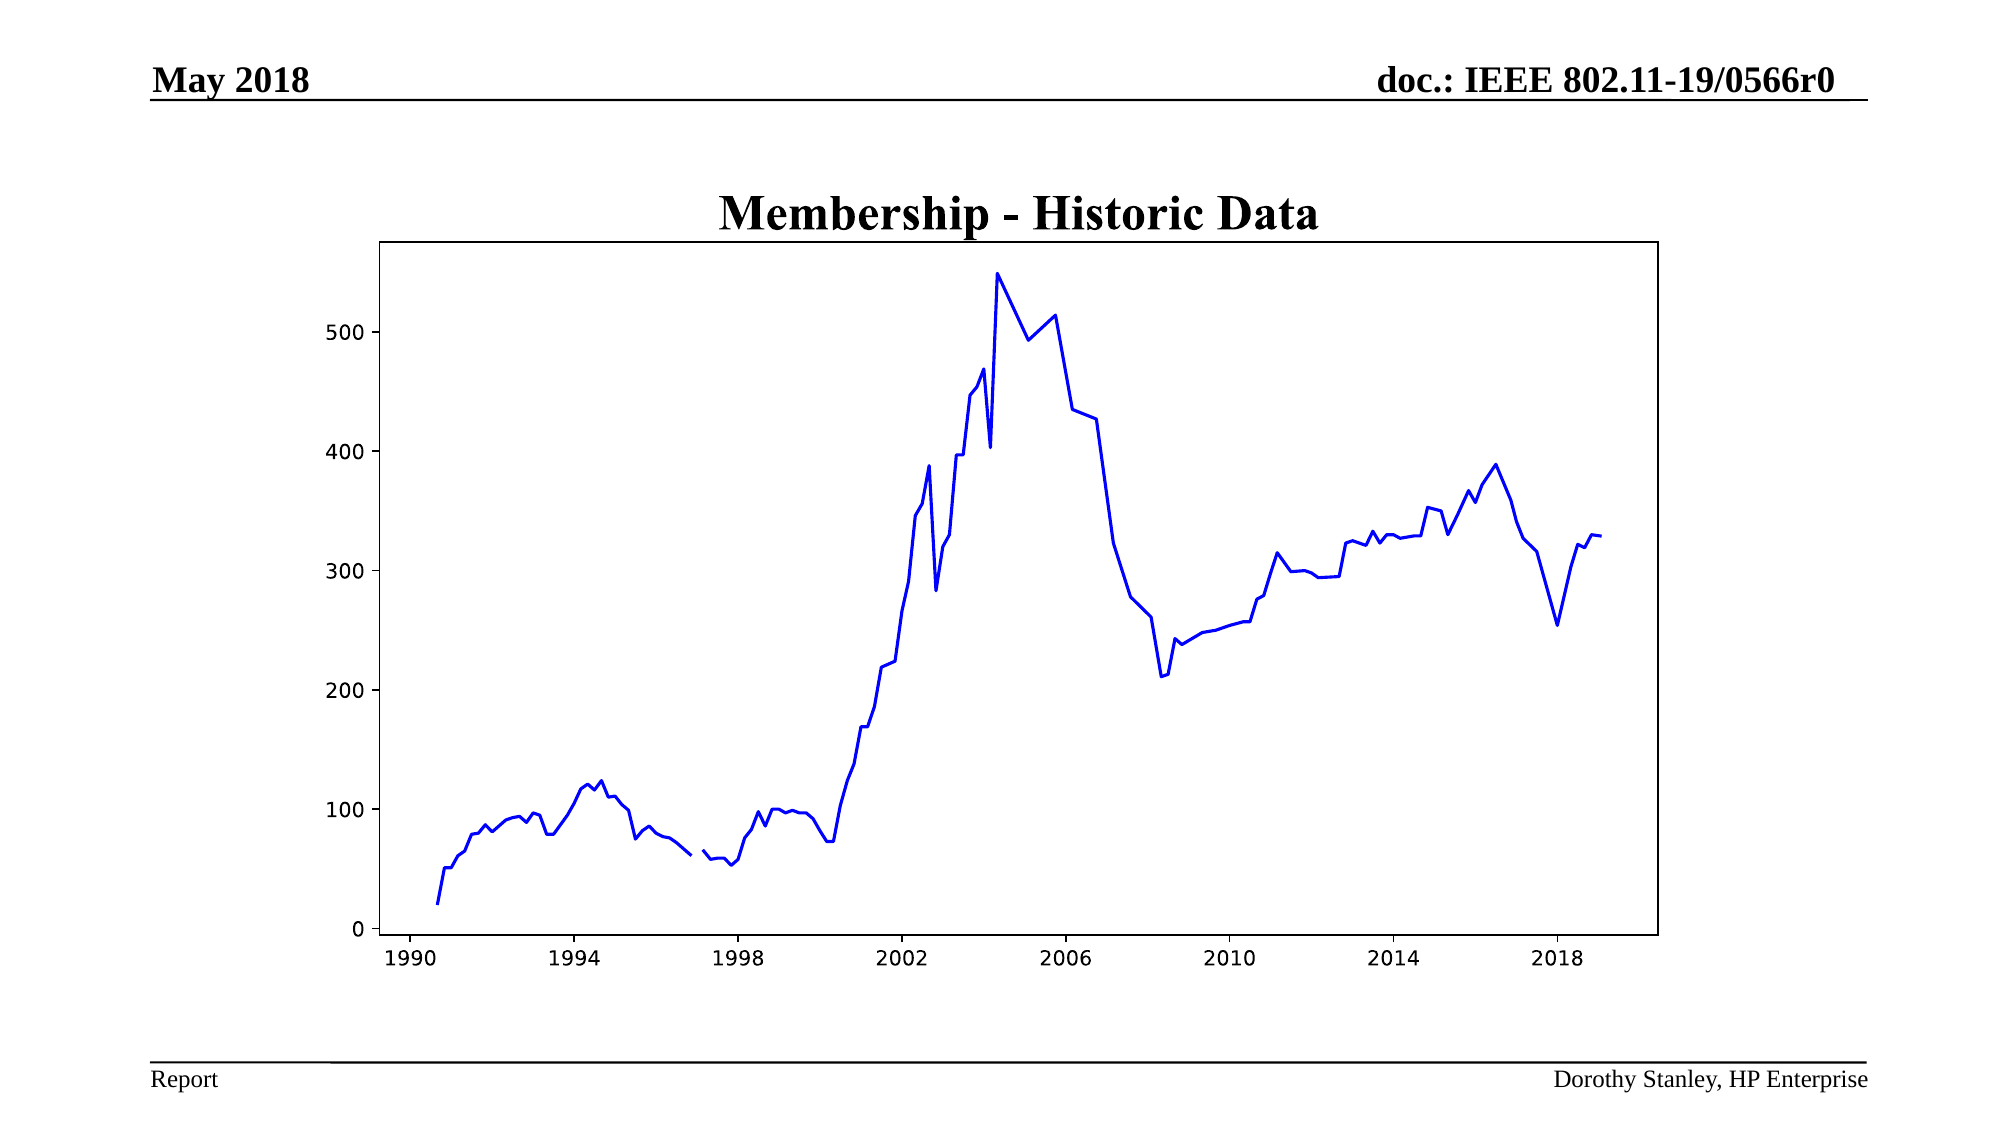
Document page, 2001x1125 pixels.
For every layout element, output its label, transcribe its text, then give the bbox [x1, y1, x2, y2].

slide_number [152, 54, 406, 101]
picture [172, 133, 1828, 1038]
footer Dorothy Stanley, HP Enterprise [1512, 1061, 1869, 1093]
